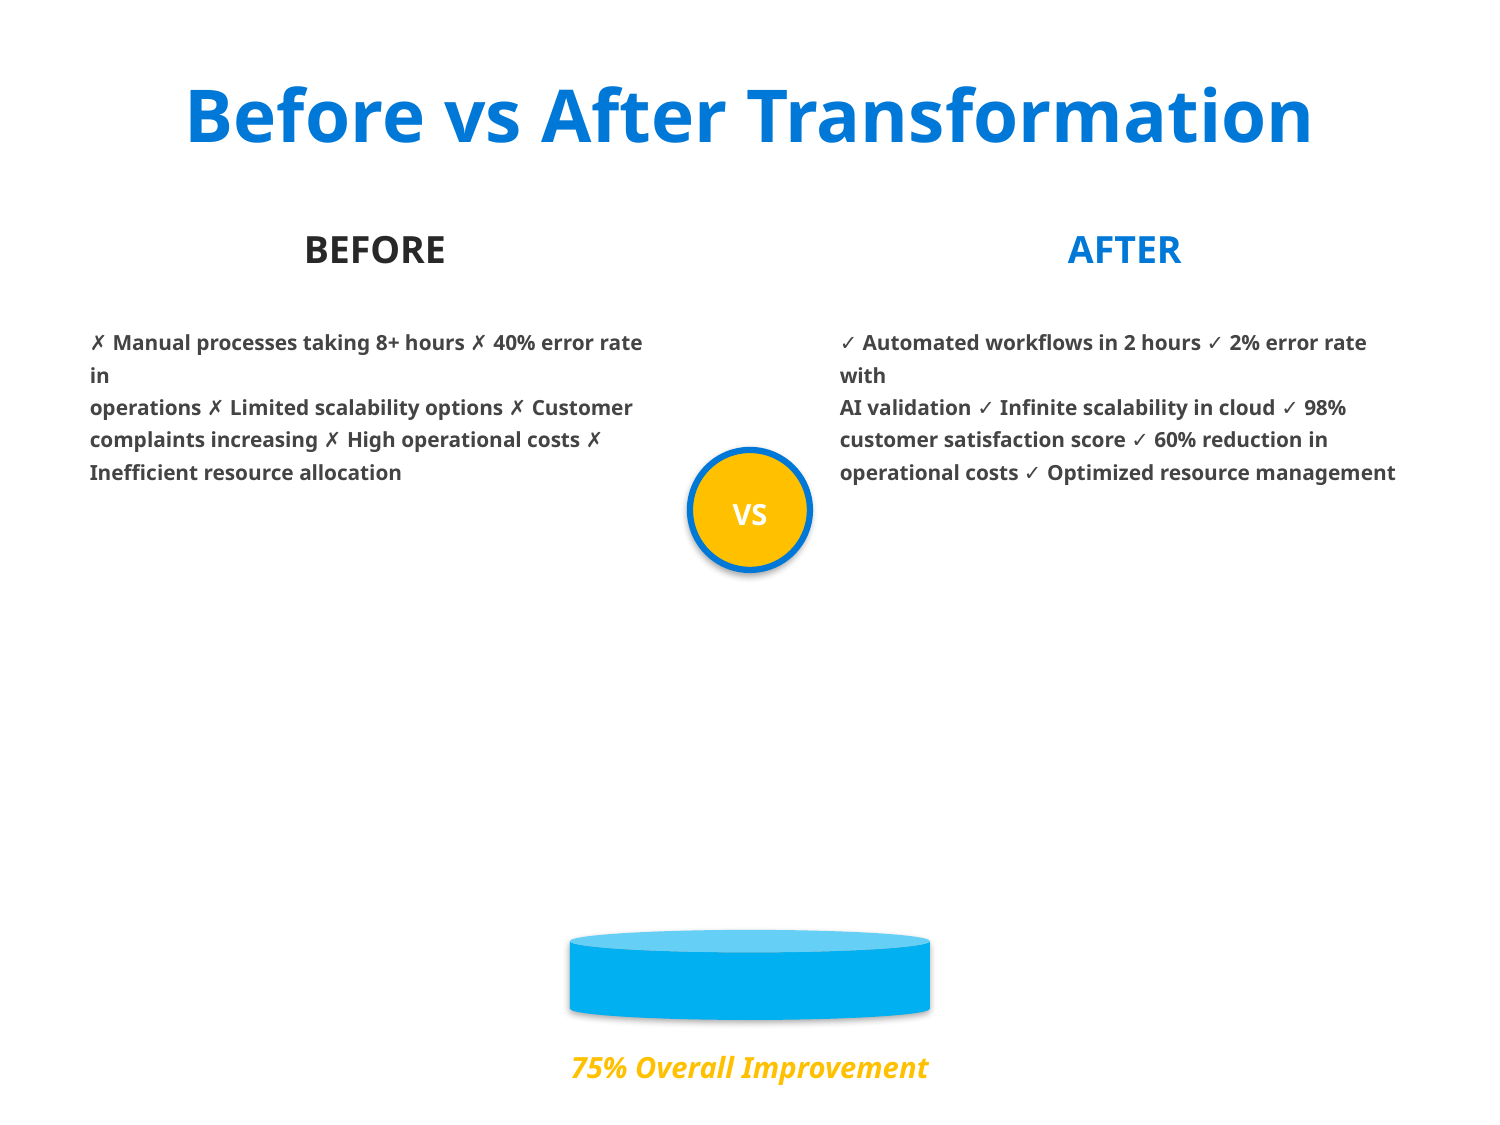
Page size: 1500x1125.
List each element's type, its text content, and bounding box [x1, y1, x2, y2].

text_box AFTER [824, 209, 1425, 279]
text_box Before vs After Transformation [74, 44, 1425, 165]
text_box ✗ Manual processes taking 8+ hours ✗ 40% error rate in operations ✗ Limited scalability options ✗ Customer complaints increasing ✗ High operational costs ✗ Inefficient resource allocation [74, 314, 675, 492]
text_box [569, 929, 931, 1021]
text_box [696, 539, 804, 571]
text_box VS [689, 481, 810, 539]
text_box [696, 449, 804, 481]
text_box ✓ Automated workflows in 2 hours ✓ 2% error rate with AI validation ✓ Infinite scalability in cloud ✓ 98% customer satisfaction score ✓ 60% reduction in operational costs ✓ Optimized resource management [824, 314, 1425, 492]
text_box BEFORE [74, 209, 675, 279]
text_box 75% Overall Improvement [449, 1034, 1050, 1092]
